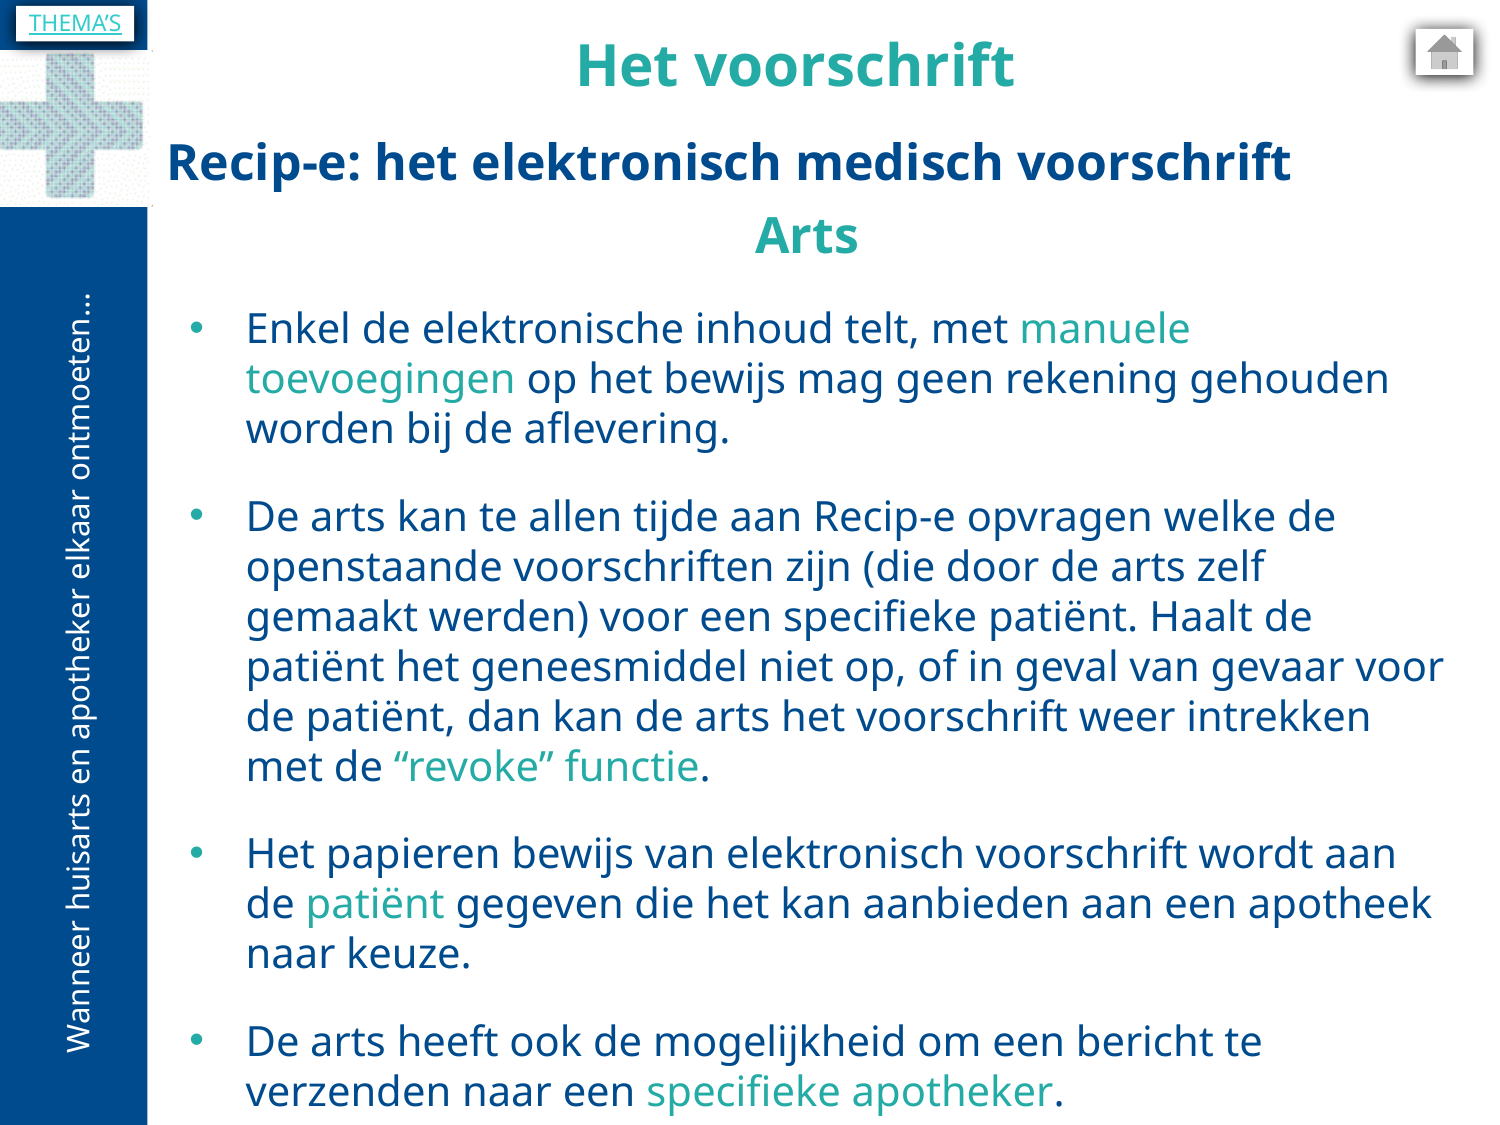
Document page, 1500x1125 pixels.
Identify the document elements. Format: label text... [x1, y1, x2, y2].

text_box THEMA’S [15, 5, 135, 42]
text_box Enkel de elektronische inhoud telt, met manuele toevoegingen op het bewijs mag geen rekening gehouden worden bij de aflevering. De arts kan te allen tijde aan Recip-e opvragen welke de openstaande voorschriften zijn (die door de arts zelf gemaakt werden) voor een specifieke patiënt. Haalt de patiënt het geneesmiddel niet op, of in geval van gevaar voor de patiënt, dan kan de arts het voorschrift weer intrekken met de “revoke” functie. Het papieren bewijs van elektronisch voorschrift wordt aan de patiënt gegeven die het kan aanbieden aan een apotheek naar keuze. De arts heeft ook de mogelijkheid om een bericht te verzenden naar een specifieke apotheker. [174, 294, 1463, 1096]
list Recip-e: het elektronisch medisch voorschrift Arts [151, 129, 1463, 247]
text_box [1415, 28, 1474, 76]
list Het voorschrift [174, 28, 1416, 130]
picture [0, 50, 154, 207]
